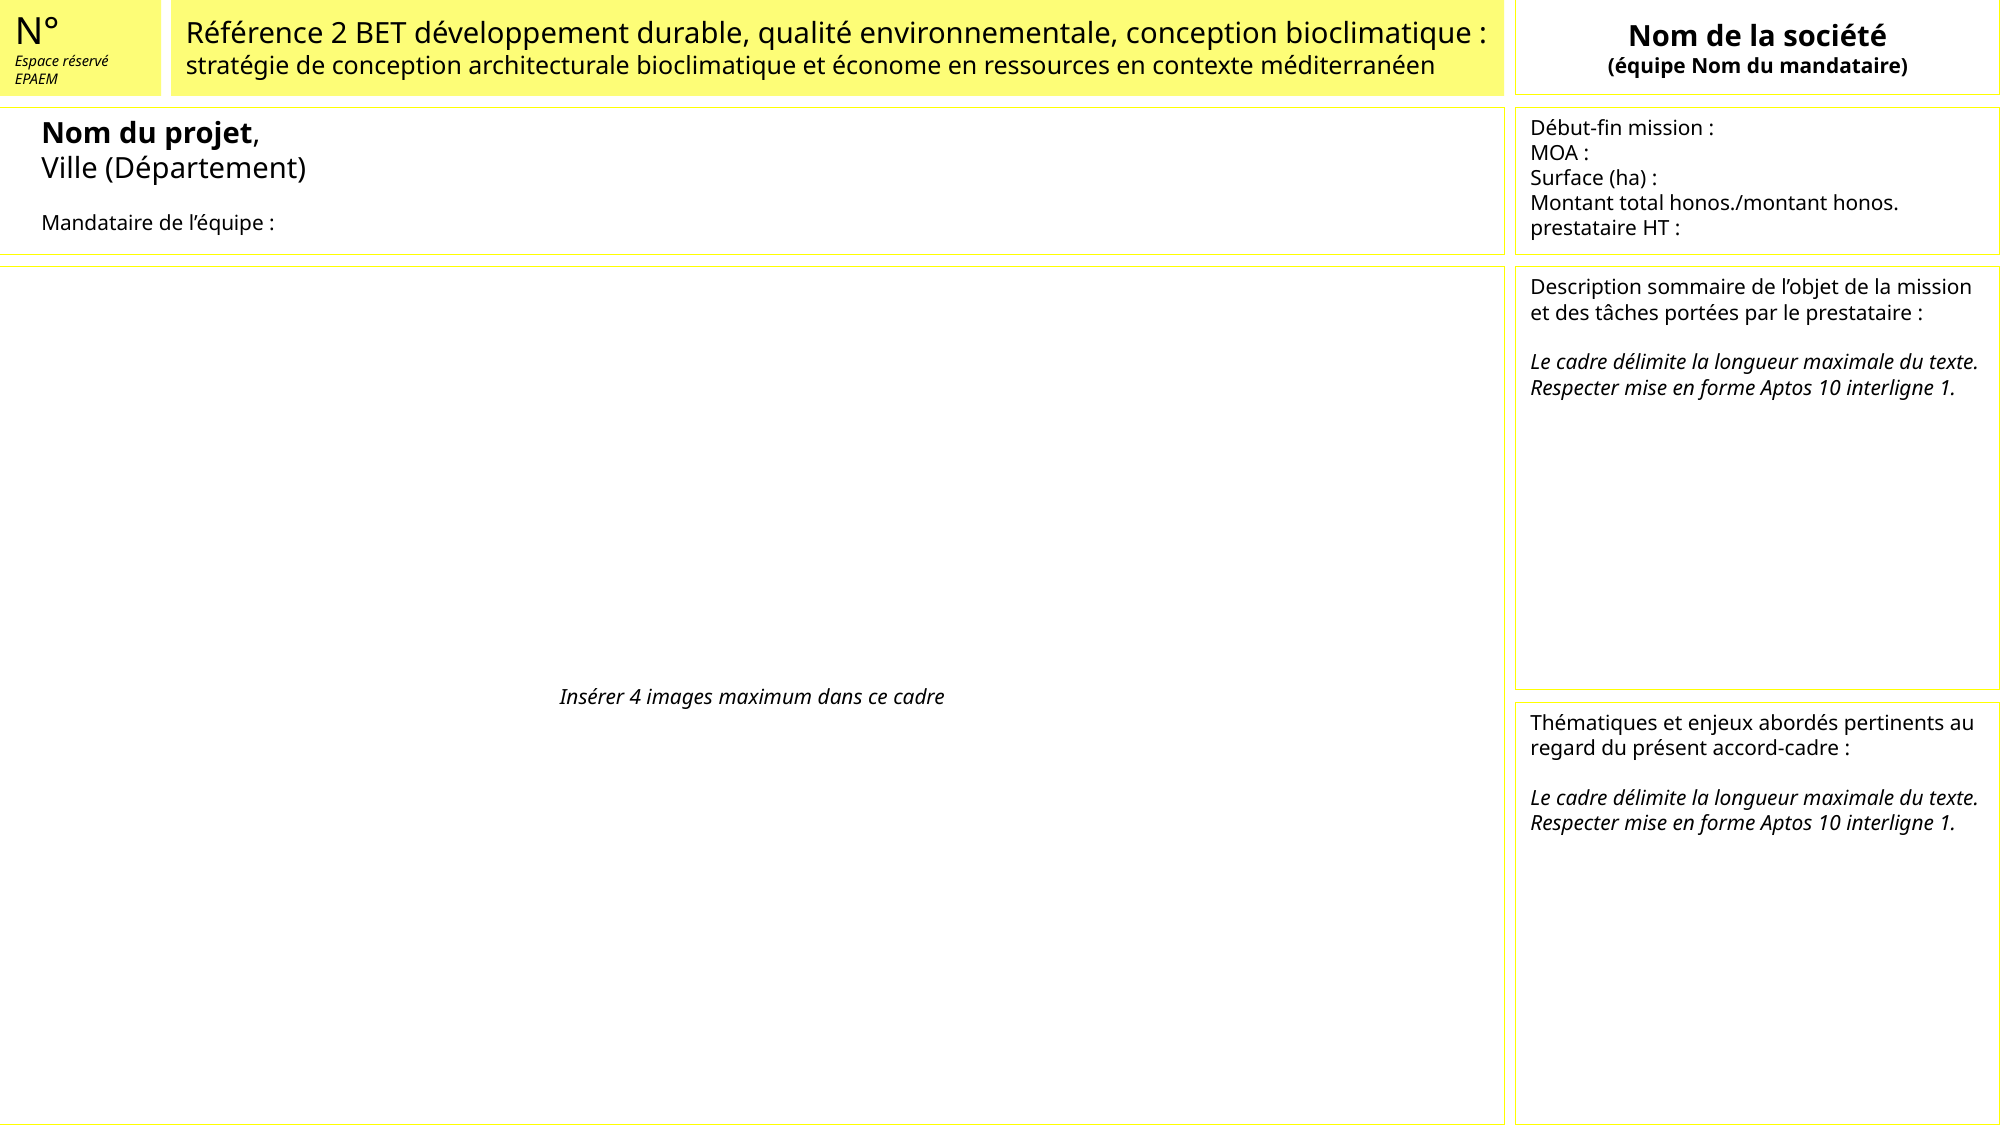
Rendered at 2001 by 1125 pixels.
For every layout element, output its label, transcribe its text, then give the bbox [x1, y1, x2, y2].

text_box Description sommaire de l’objet de la mission et des tâches portées par le prestataire : Le cadre délimite la longueur maximale du texte. Respecter mise en forme Aptos 10 interligne 1. [1515, 266, 2000, 690]
text_box Nom de la société (équipe Nom du mandataire) [1515, 0, 2000, 95]
text_box Thématiques et enjeux abordés pertinents au regard du présent accord-cadre : Le cadre délimite la longueur maximale du texte. Respecter mise en forme Aptos 10 interligne 1. [1515, 702, 2000, 1125]
text_box Référence 2 BET développement durable, qualité environnementale, conception bioclimatique : stratégie de conception architecturale bioclimatique et économe en ressources en contexte méditerranéen [171, 0, 1505, 96]
text_box Début-fin mission : MOA : Surface (ha) : Montant total honos./montant honos. prestataire HT : [1515, 107, 2000, 255]
text_box Insérer 4 images maximum dans ce cadre [0, 266, 1505, 1125]
text_box N° Espace réservé EPAEM [0, 0, 162, 96]
text_box Nom du projet, Ville (Département) Mandataire de l’équipe : [0, 107, 1505, 255]
